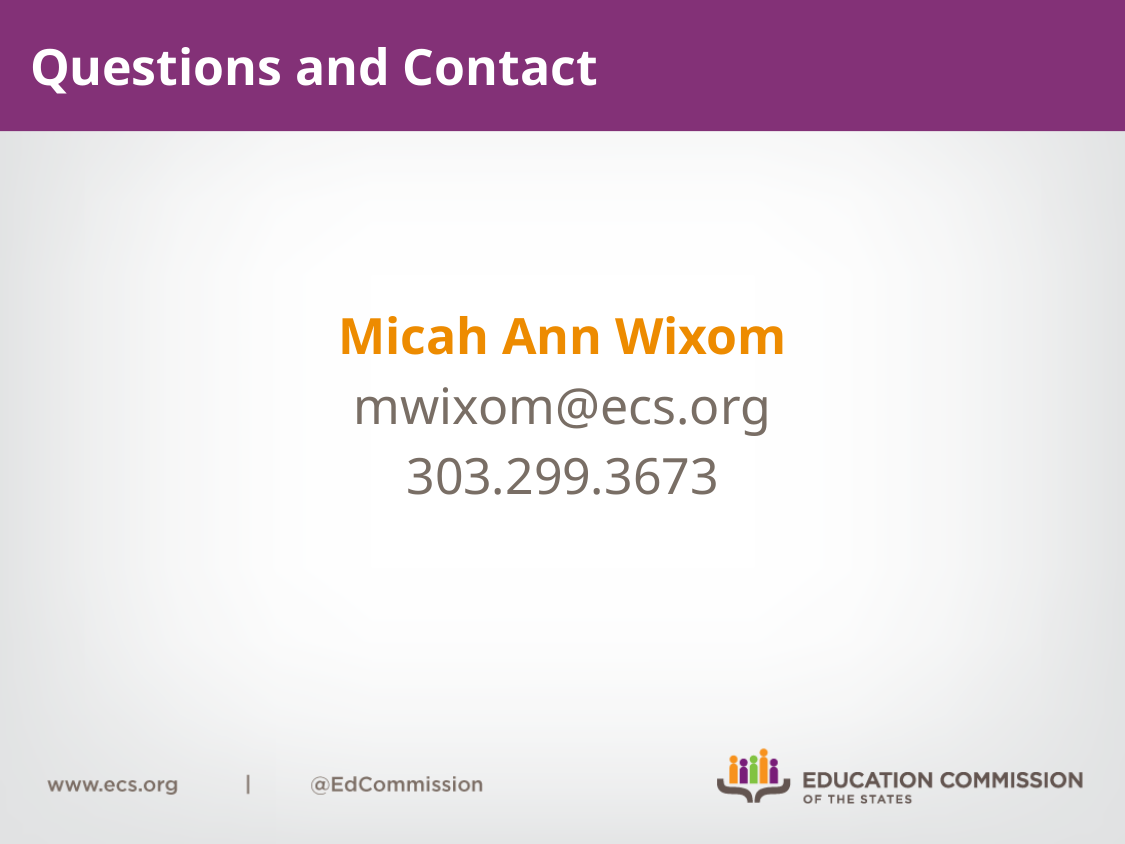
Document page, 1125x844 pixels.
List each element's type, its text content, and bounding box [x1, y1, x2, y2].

list Micah Ann Wixom mwixom@ecs.org 303.299.3673 [37, 296, 1088, 522]
picture [0, 132, 1125, 844]
title Questions and Contact [0, 0, 1125, 132]
